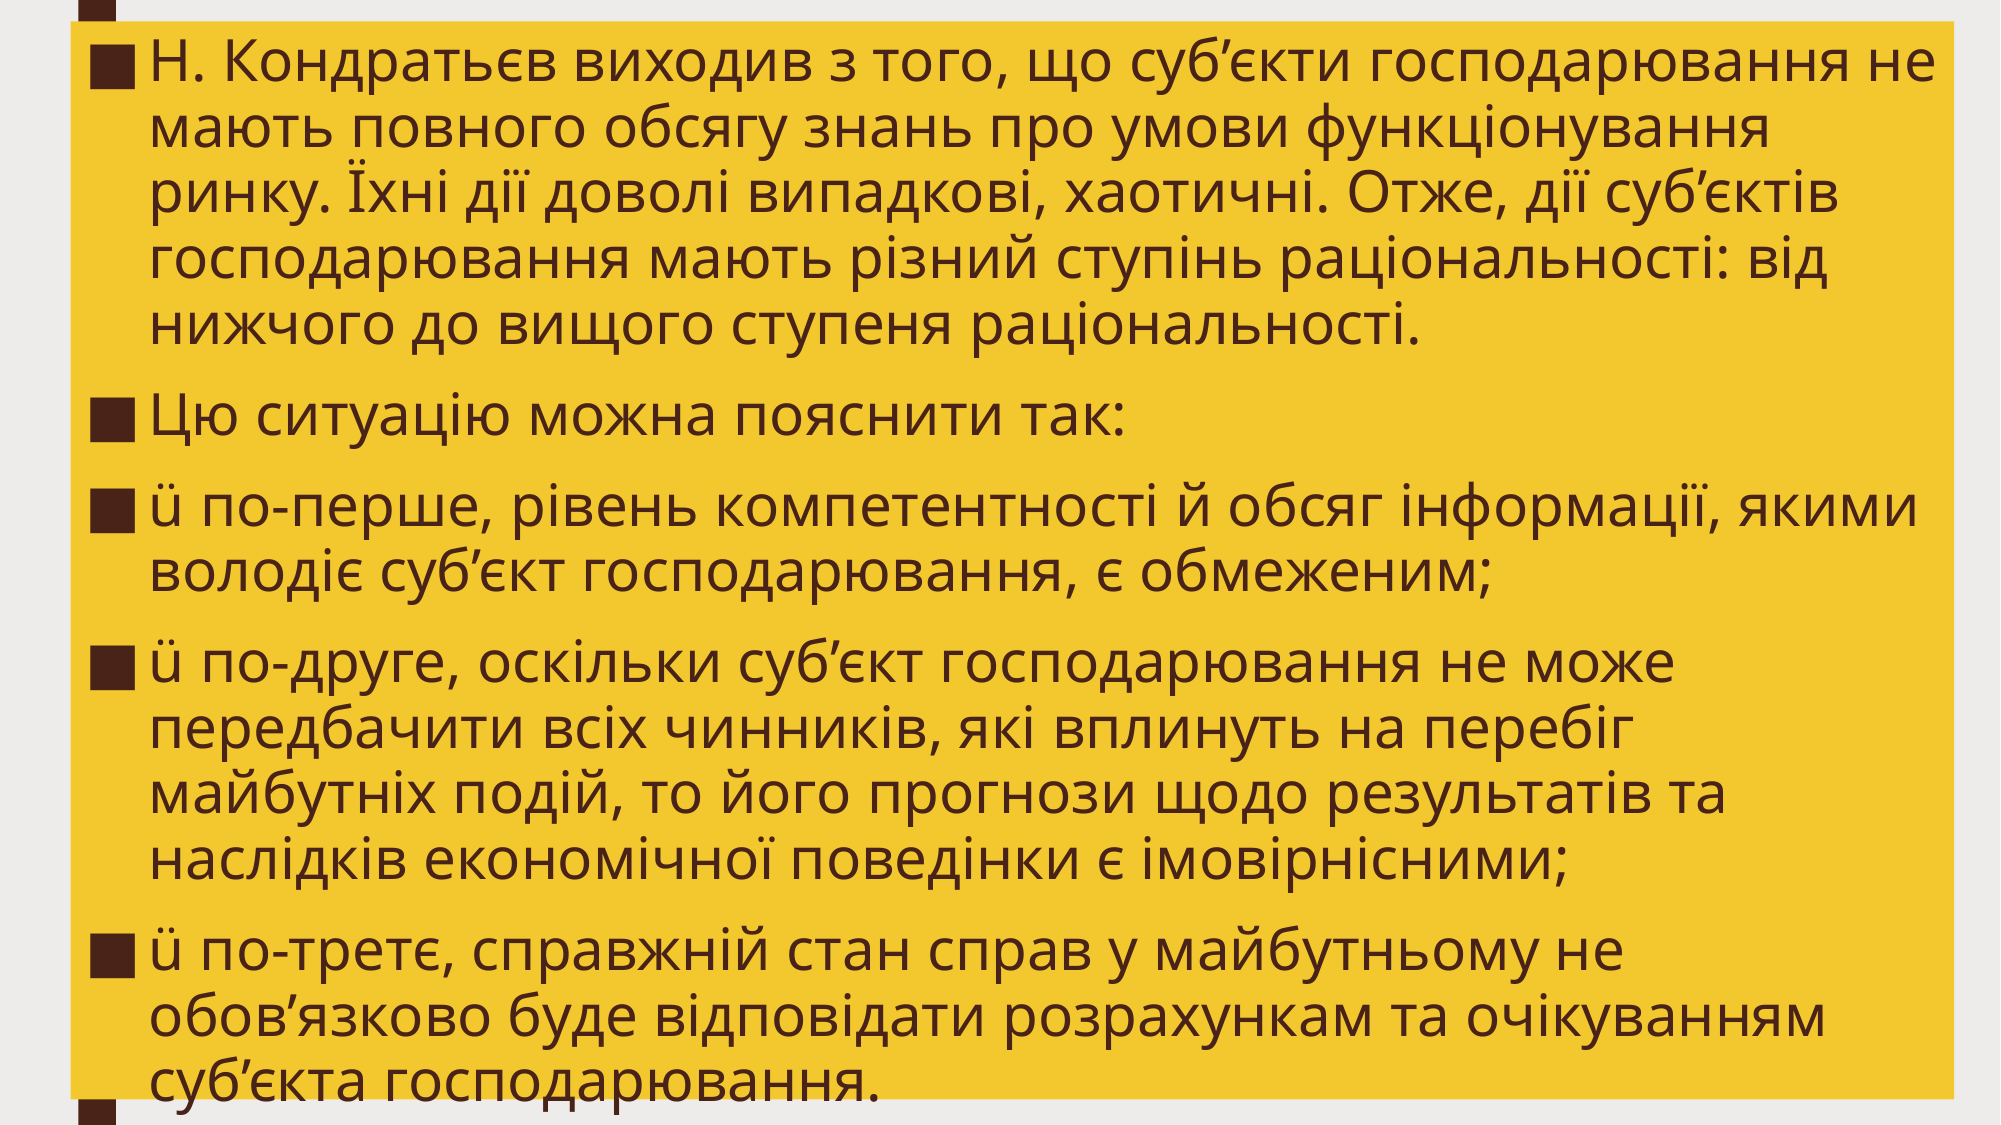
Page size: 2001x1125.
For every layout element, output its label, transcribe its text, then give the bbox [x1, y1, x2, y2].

list Н. Кондратьєв виходив з того, що суб’єкти господарювання не мають повного обсягу знань про умови функціонування ринку. Їхні дії доволі випадкові, хаотичні. Отже, дії суб’єктів господарювання мають різний ступінь раціональності: від нижчого до вищого ступеня раціональності. Цю ситуацію можна пояснити так: ü по-перше, рівень компетентності й обсяг інформації, якими володіє суб’єкт господарювання, є обмеженим; ü по-друге, оскільки суб’єкт господарювання не може передбачити всіх чинників, які вплинуть на перебіг майбутніх подій, то його прогнози щодо результатів та наслідків економічної поведінки є імовірнісними; ü по-третє, справжній стан справ у майбутньому не обов’язково буде відповідати розрахункам та очікуванням суб’єкта господарювання. [70, 21, 1955, 1100]
